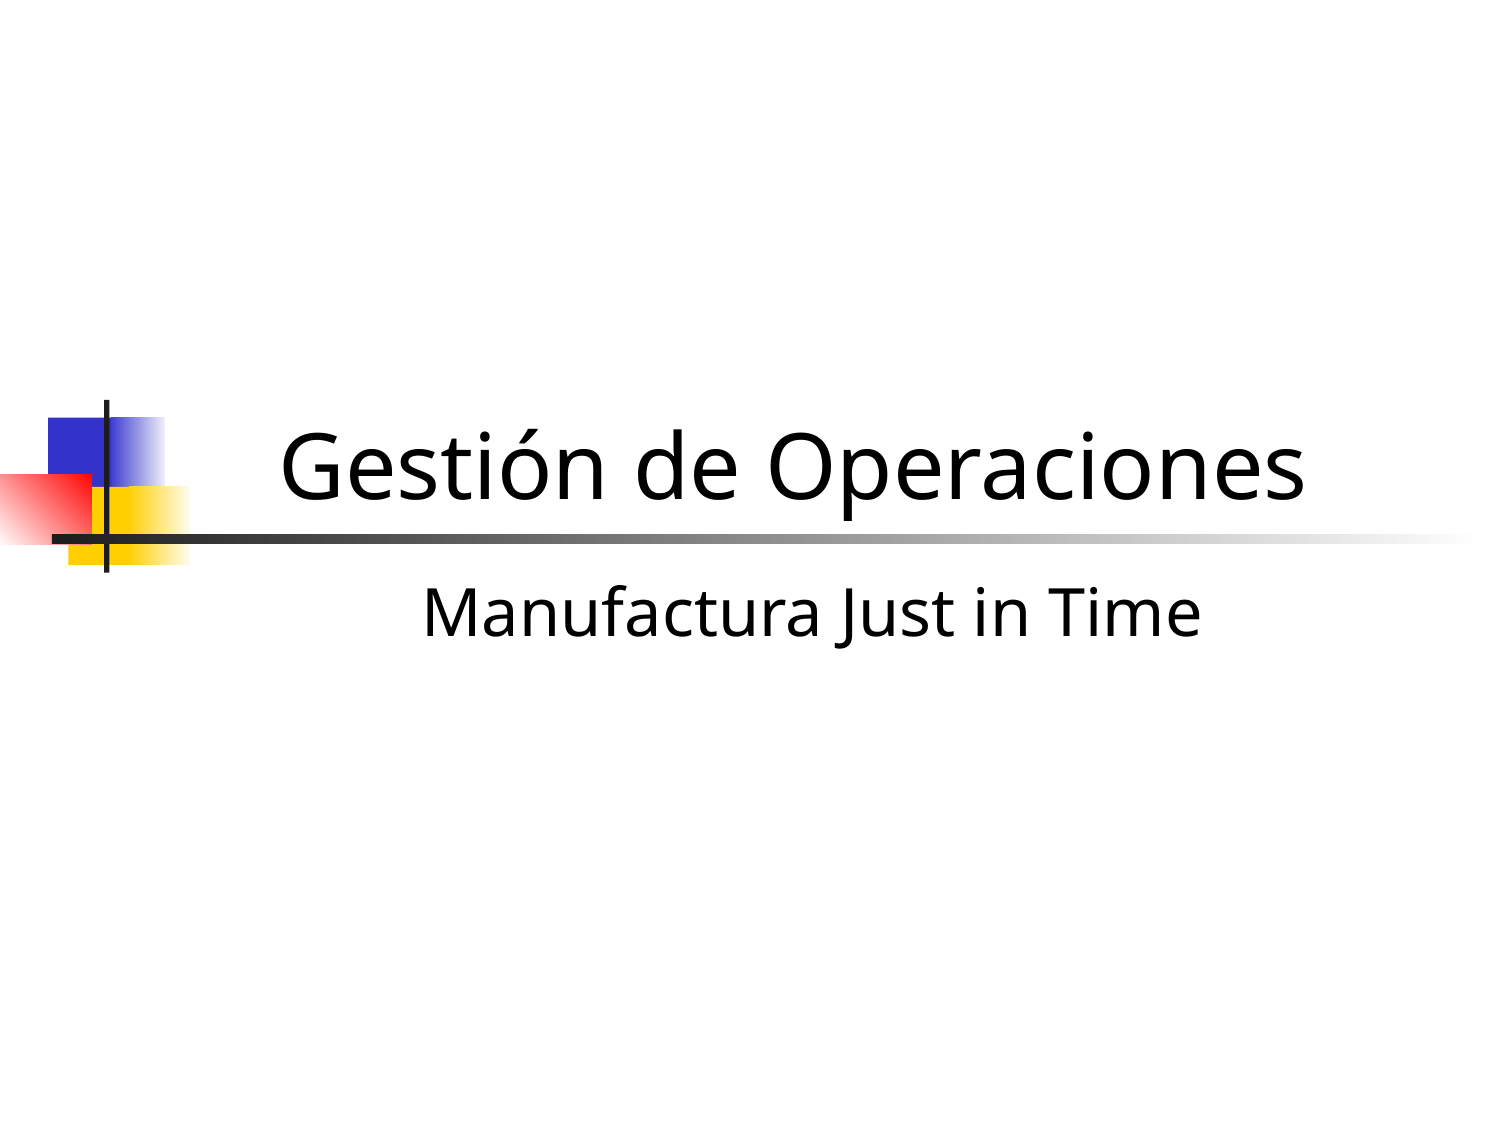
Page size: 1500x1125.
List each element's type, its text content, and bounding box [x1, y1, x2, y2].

title Gestión de Operaciones [174, 337, 1413, 526]
text_box Manufactura Just in Time [225, 562, 1400, 658]
